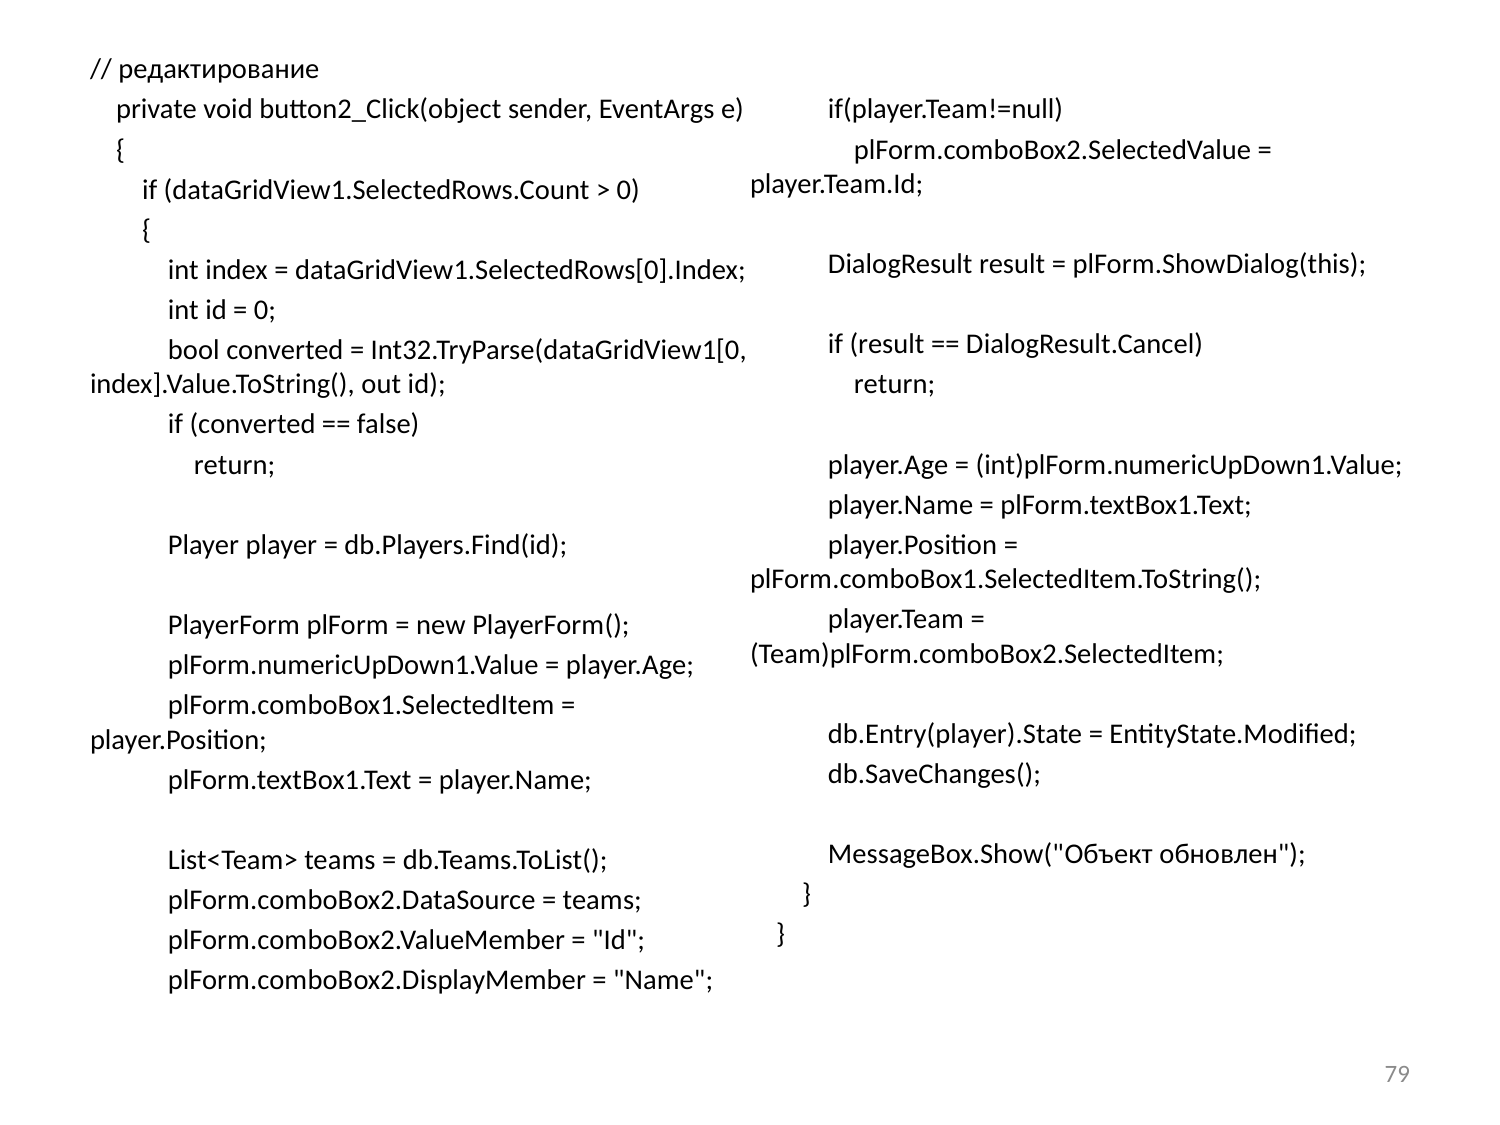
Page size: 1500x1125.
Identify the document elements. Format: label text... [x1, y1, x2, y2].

list // редактирование private void button2_Click(object sender, EventArgs e) { if (dataGridView1.SelectedRows.Count > 0) { int index = dataGridView1.SelectedRows[0].Index; int id = 0; bool converted = Int32.TryParse(dataGridView1[0, index].Value.ToString(), out id); if (converted == false) return; Player player = db.Players.Find(id); PlayerForm plForm = new PlayerForm(); plForm.numericUpDown1.Value = player.Age; plForm.comboBox1.SelectedItem = player.Position; plForm.textBox1.Text = player.Name; List<Team> teams = db.Teams.ToList(); plForm.comboBox2.DataSource = teams; plForm.comboBox2.ValueMember = "Id"; plForm.comboBox2.DisplayMember = "Name"; if(player.Team!=null) plForm.comboBox2.SelectedValue = player.Team.Id; DialogResult result = plForm.ShowDialog(this); if (result == DialogResult.Cancel) return; player.Age = (int)plForm.numericUpDown1.Value; player.Name = plForm.textBox1.Text; player.Position = plForm.comboBox1.SelectedItem.ToString(); player.Team = (Team)plForm.comboBox2.SelectedItem; db.Entry(player).State = EntityState.Modified; db.SaveChanges(); MessageBox.Show("Объект обновлен"); } } [75, 42, 1425, 1005]
slide_number 79 [1074, 1042, 1425, 1103]
